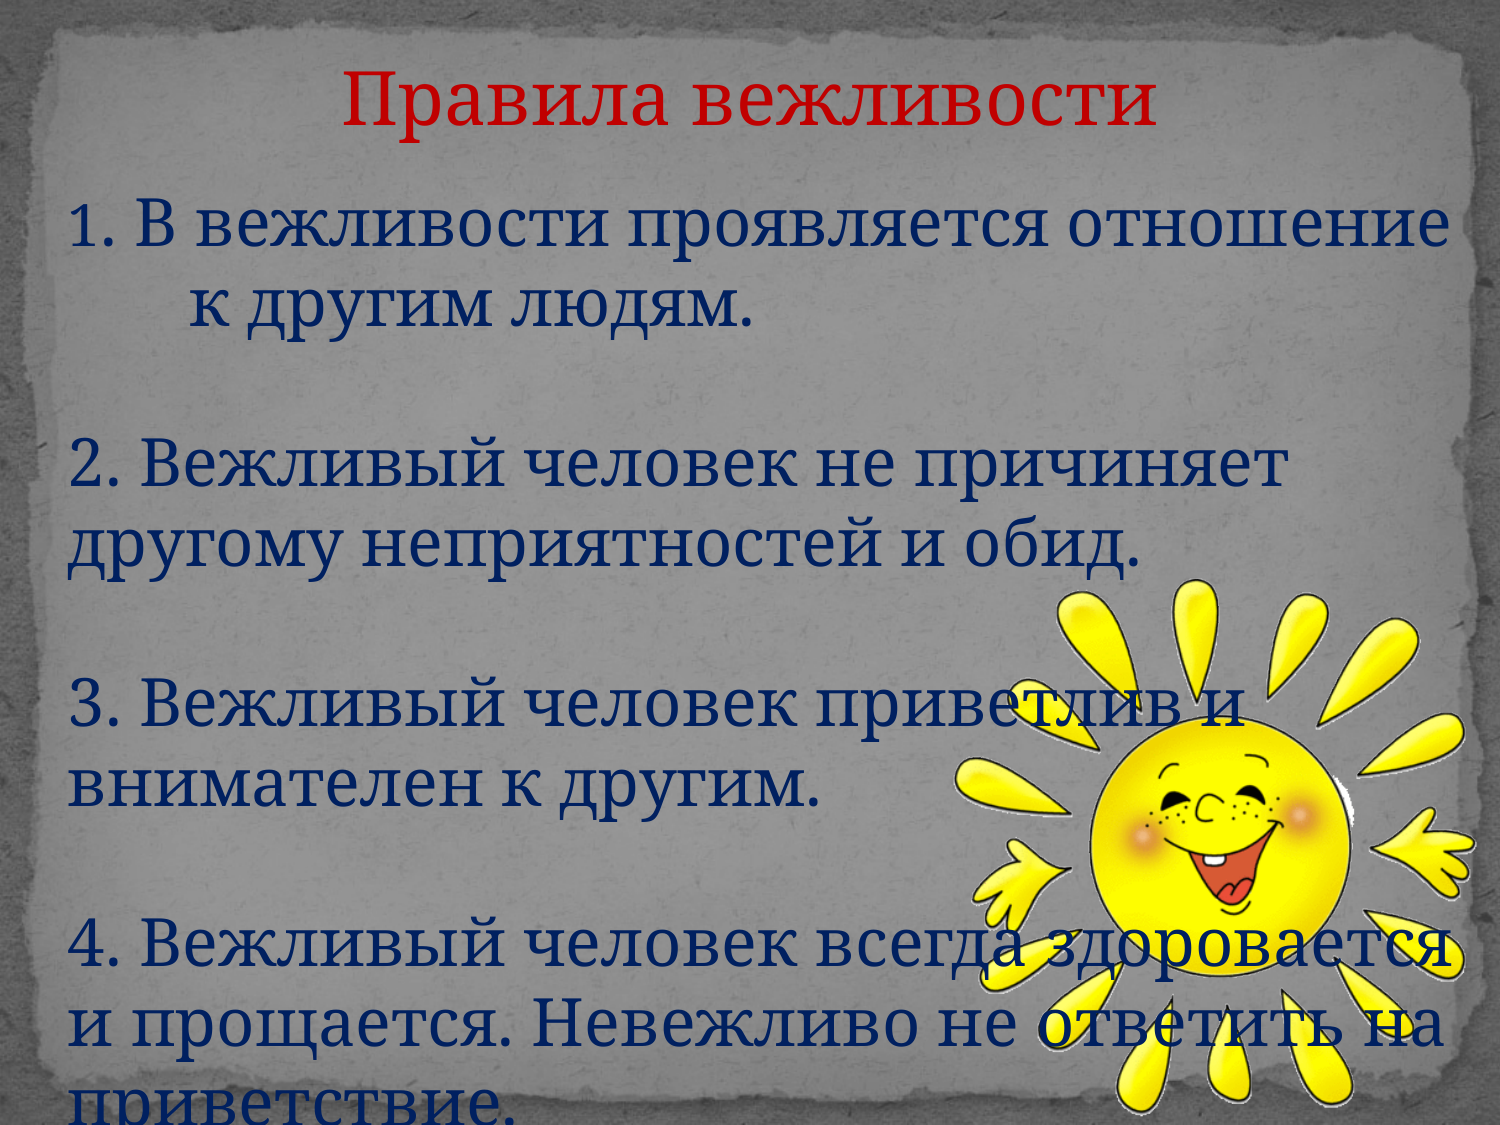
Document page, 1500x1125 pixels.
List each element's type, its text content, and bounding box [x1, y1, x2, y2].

text_box 1. В вежливости проявляется отношение к другим людям. 2. Вежливый человек не причиняет другому неприятностей и обид. 3. Вежливый человек приветлив и внимателен к другим. 4. Вежливый человек всегда здоровается и прощается. Невежливо не ответить на приветствие. [53, 172, 1471, 1125]
picture [946, 569, 1500, 1125]
text_box Правила вежливости [0, 42, 1500, 148]
